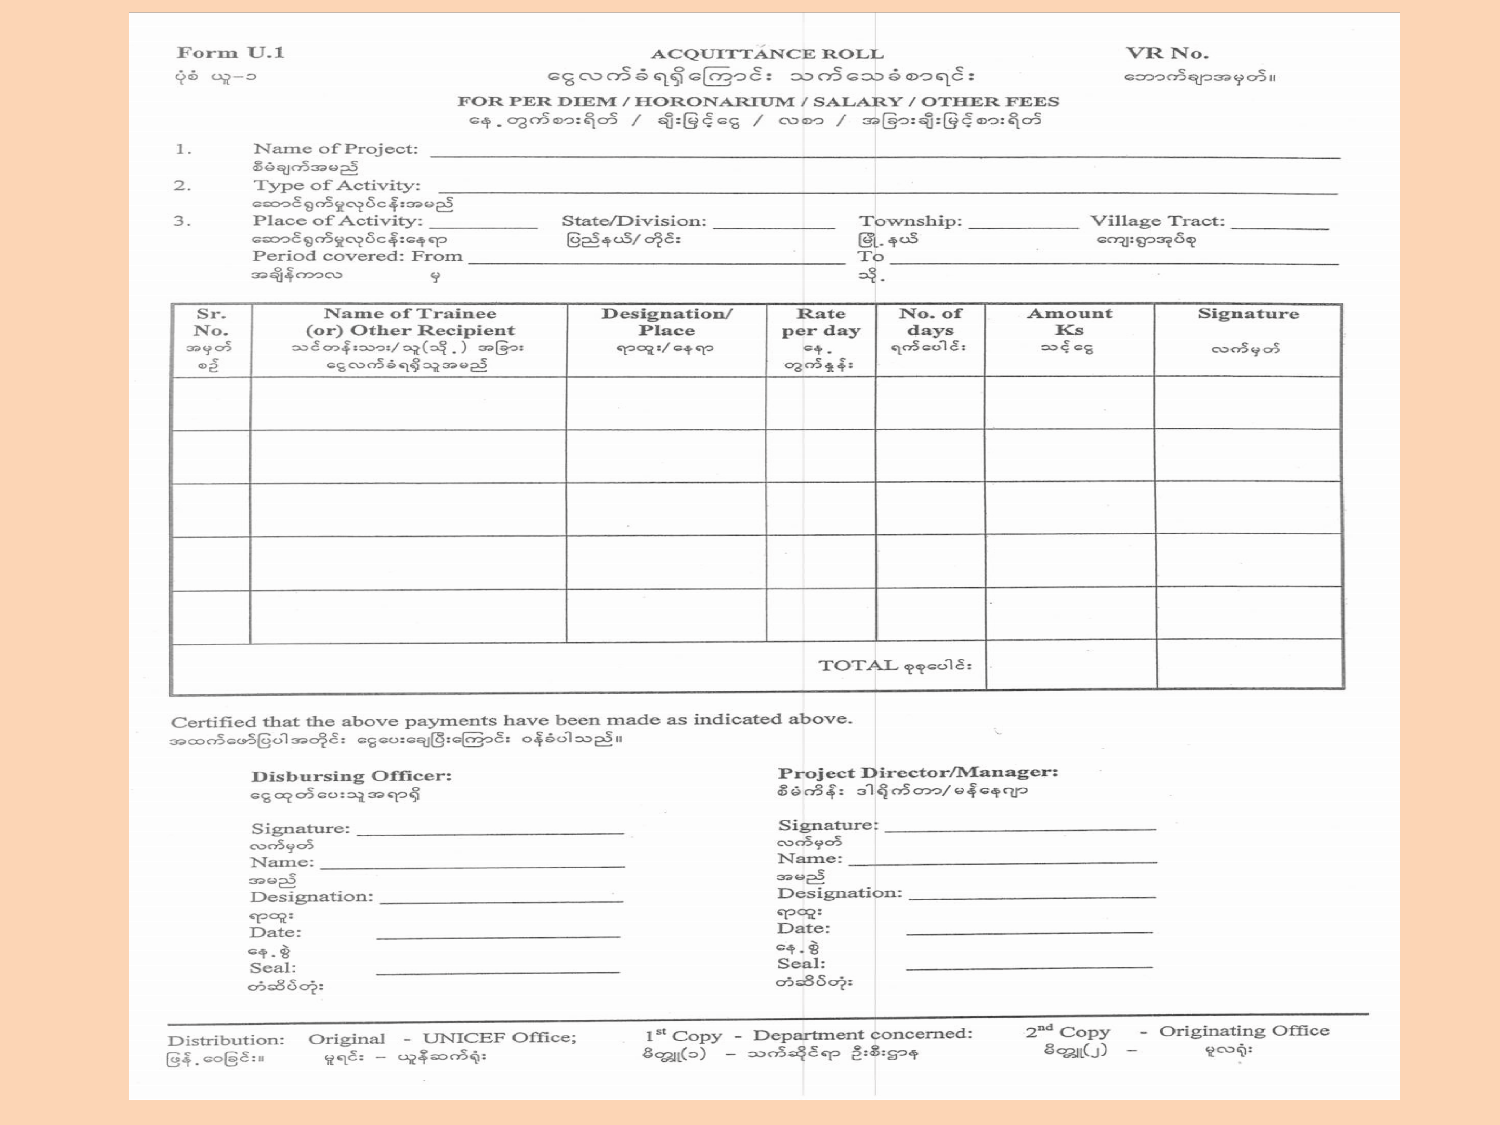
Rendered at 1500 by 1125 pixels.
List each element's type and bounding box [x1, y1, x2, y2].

picture [128, 12, 1401, 1101]
